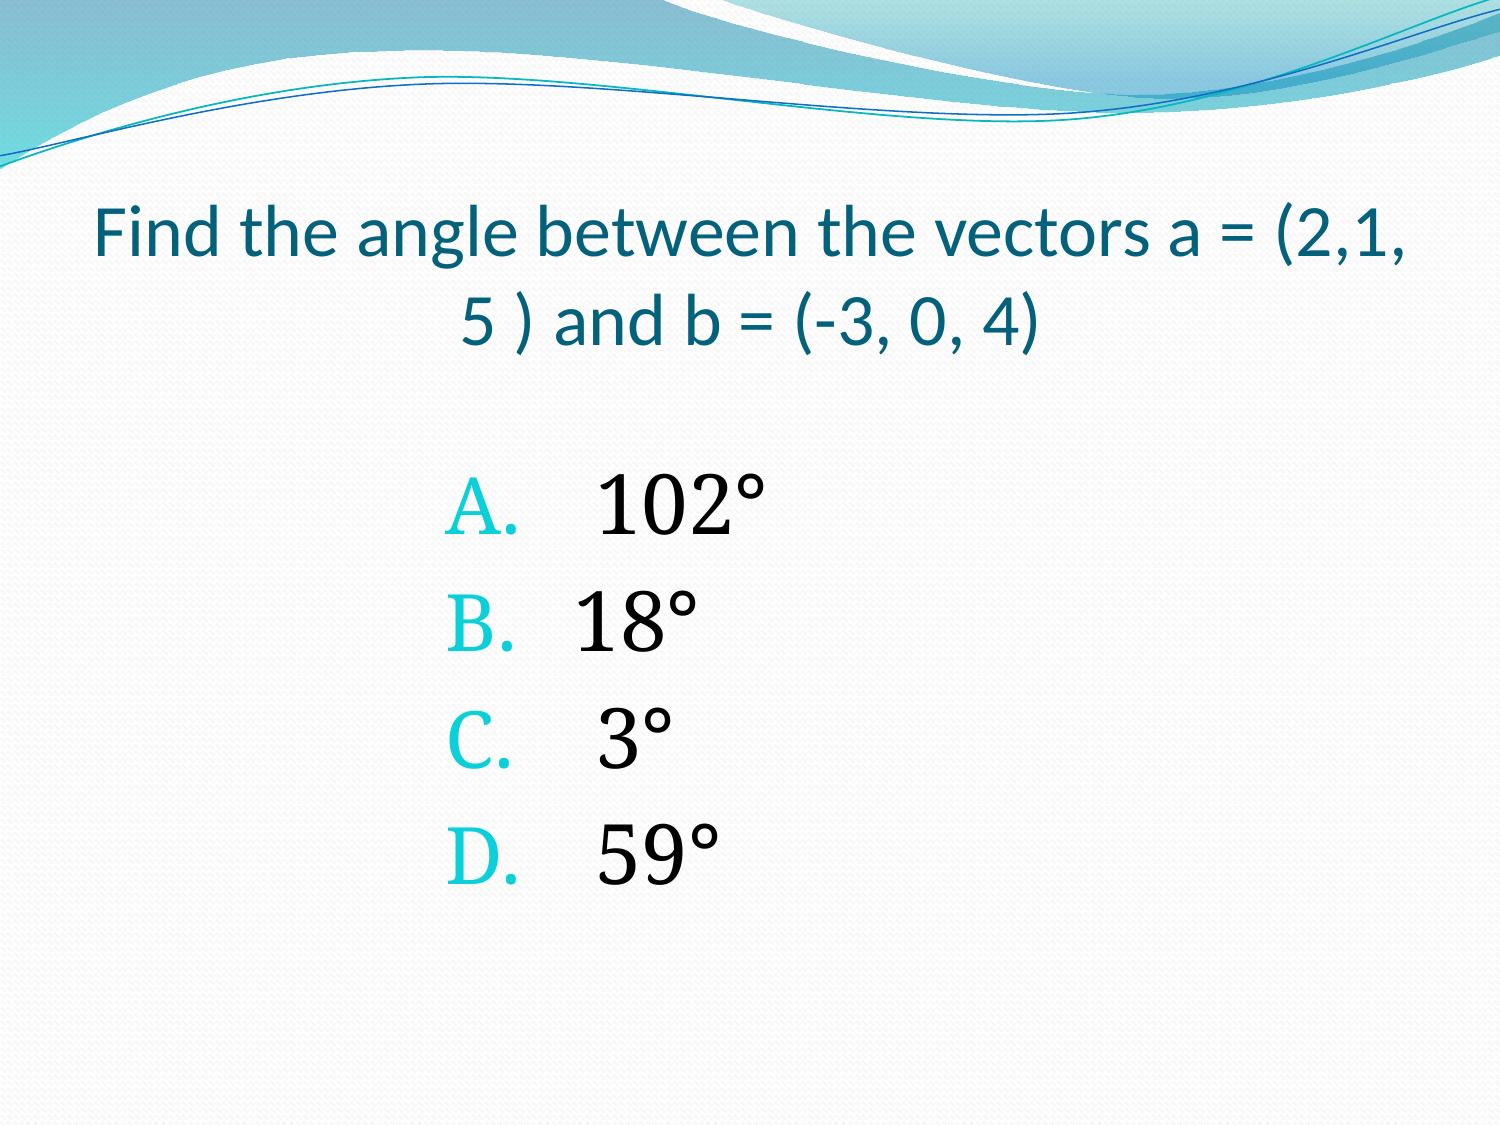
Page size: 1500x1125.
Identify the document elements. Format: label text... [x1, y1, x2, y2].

title Find the angle between the vectors a = (2,1, 5 ) and b = (-3, 0, 4) [76, 172, 1427, 361]
list 102° 18° 3° 59° [431, 444, 1425, 1038]
